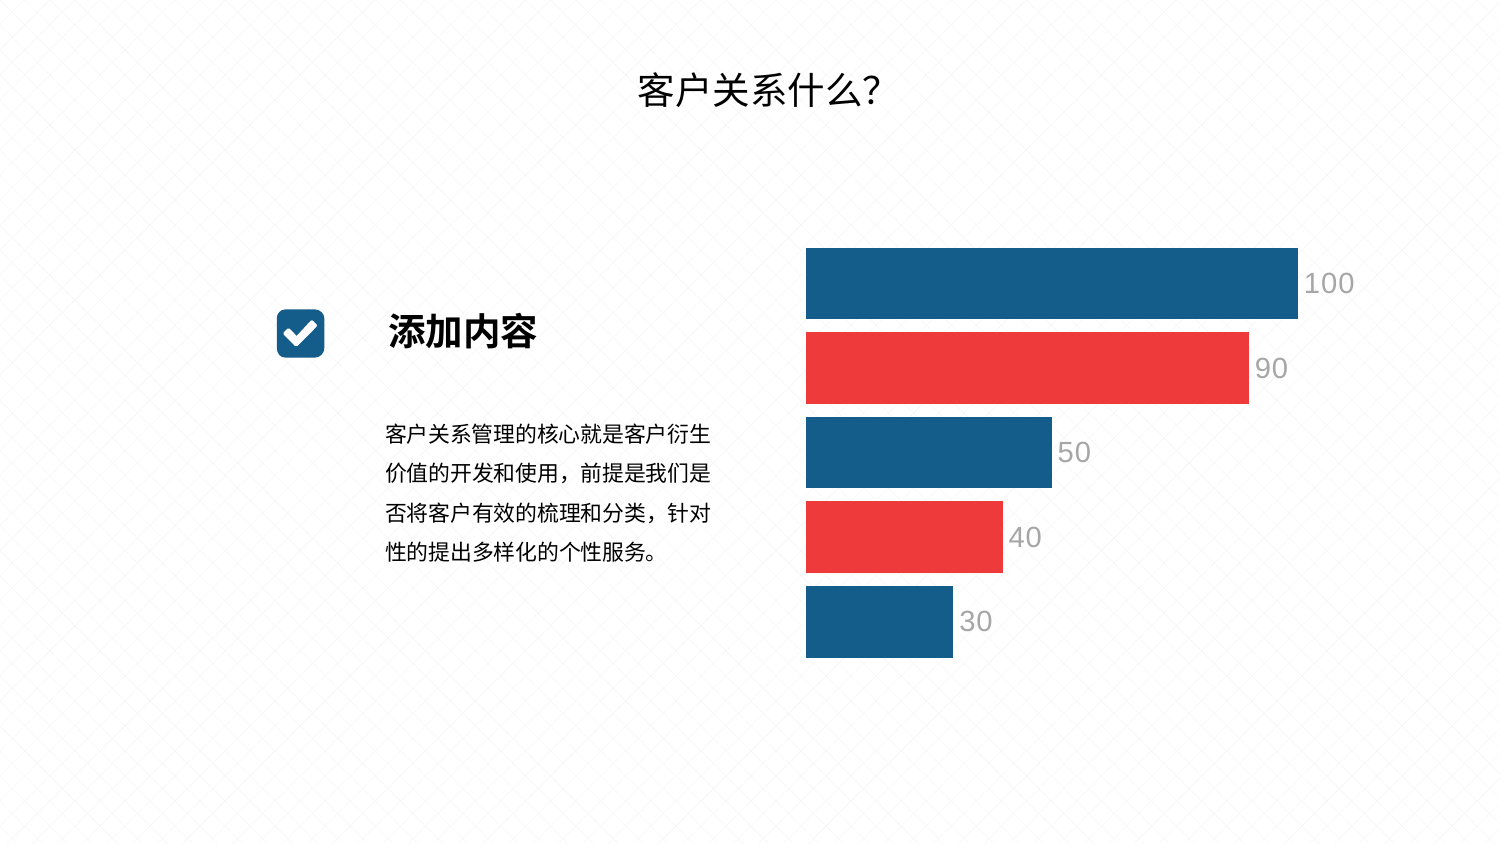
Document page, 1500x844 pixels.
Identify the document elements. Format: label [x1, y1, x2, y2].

text_box [276, 309, 325, 358]
text_box [370, 300, 745, 570]
chart [793, 238, 1409, 667]
